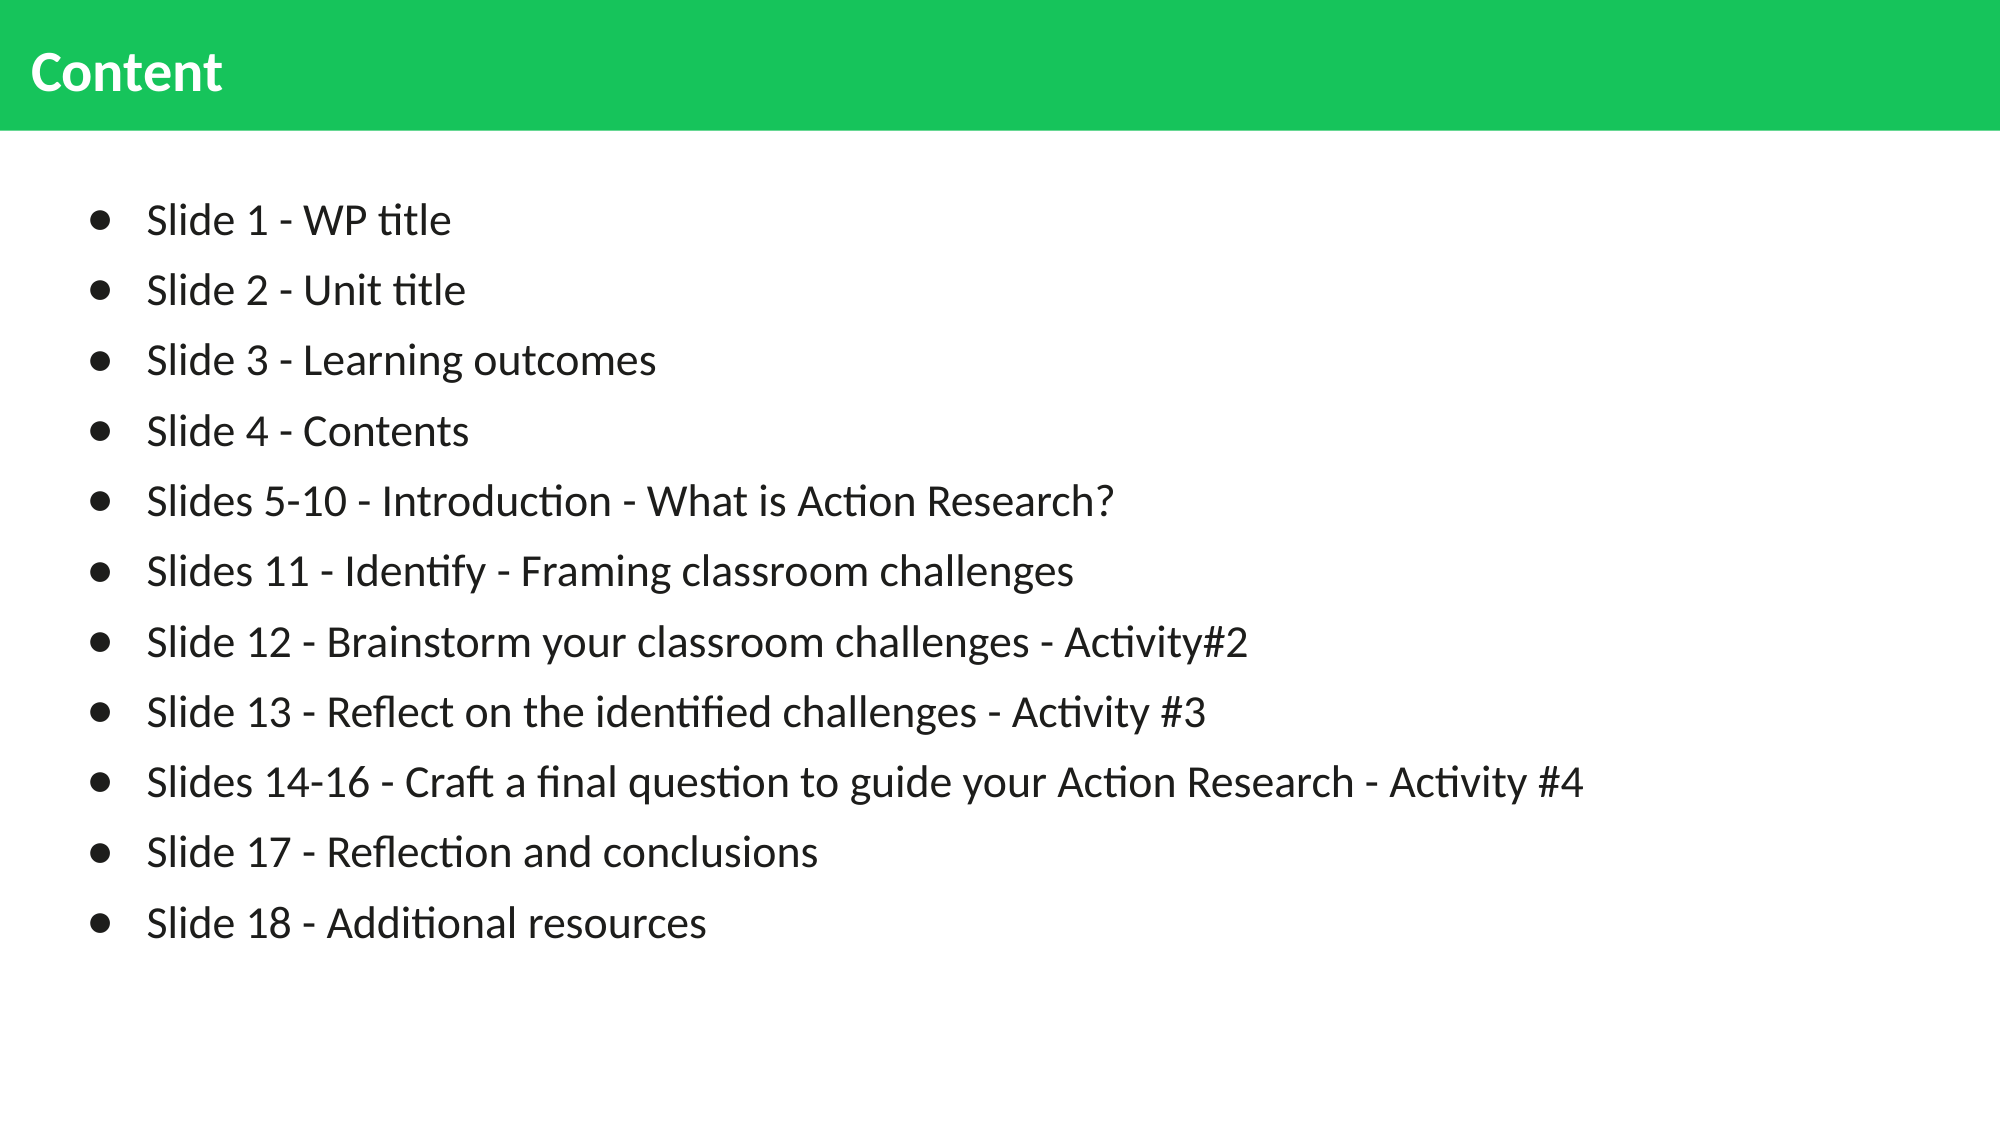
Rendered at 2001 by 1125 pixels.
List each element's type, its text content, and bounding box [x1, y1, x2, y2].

title Content [16, 13, 1976, 131]
list Slide 1 - WP title Slide 2 - Unit title Slide 3 - Learning outcomes Slide 4 - Contents Slides 5-10 - Introduction - What is Action Research? Slides 11 - Identify - Framing classroom challenges Slide 12 - Brainstorm your classroom challenges - Activity#2 Slide 13 - Reflect on the identified challenges - Activity #3 Slides 14-16 - Craft a final question to guide your Action Research - Activity #4 Slide 17 - Reflection and conclusions Slide 18 - Additional resources [56, 188, 1876, 1056]
